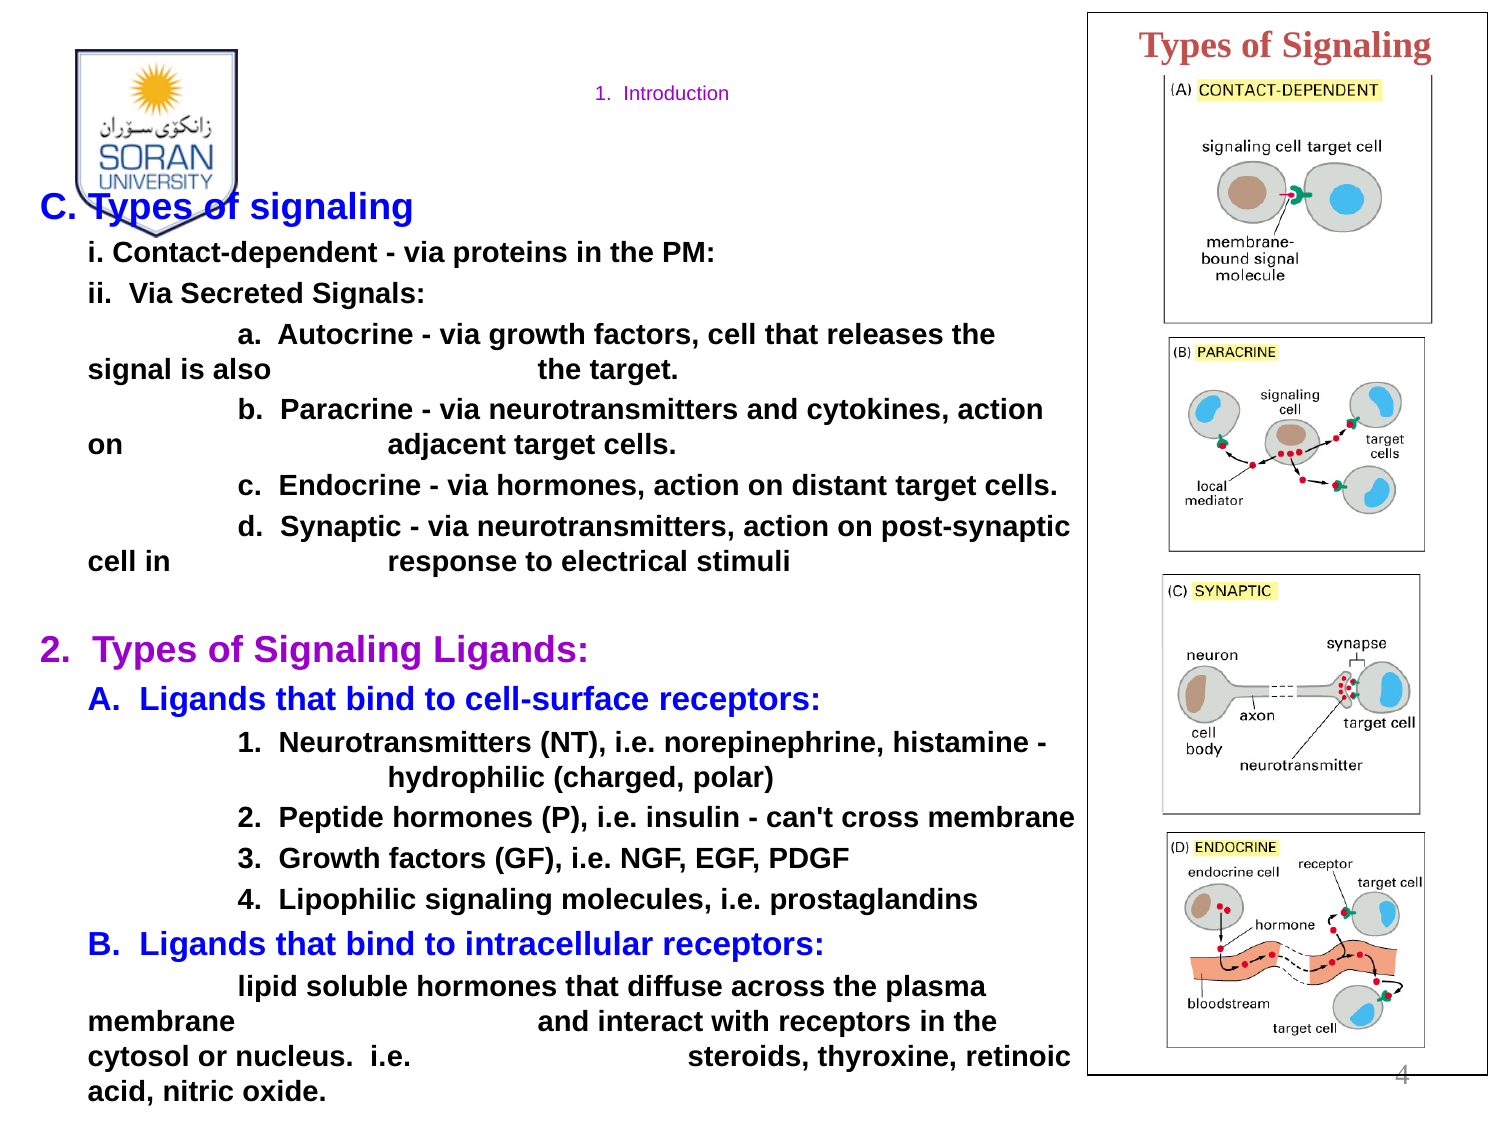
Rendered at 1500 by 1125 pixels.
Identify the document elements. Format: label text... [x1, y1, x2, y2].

text_box [1087, 12, 1488, 1075]
picture [1162, 832, 1426, 1063]
picture [1162, 74, 1438, 331]
picture [1162, 337, 1426, 558]
subtitle C. Types of signaling i. Contact-dependent - via proteins in the PM: ii. Via Secreted Signals: a. Autocrine - via growth factors, cell that releases the signal is also the target. b. Paracrine - via neurotransmitters and cytokines, action on adjacent target cells. c. Endocrine - via hormones, action on distant target cells. d. Synaptic - via neurotransmitters, action on post-synaptic cell in response to electrical stimuli 2. Types of Signaling Ligands: A. Ligands that bind to cell-surface receptors: 1. Neurotransmitters (NT), i.e. norepinephrine, histamine - hydrophilic (charged, polar) 2. Peptide hormones (P), i.e. insulin - can't cross membrane 3. Growth factors (GF), i.e. NGF, EGF, PDGF 4. Lipophilic signaling molecules, i.e. prostaglandins B. Ligands that bind to intracellular receptors: lipid soluble hormones that diffuse across the plasma membrane and interact with receptors in the cytosol or nucleus. i.e. steroids, thyroxine, retinoic acid, nitric oxide. [24, 174, 1100, 1113]
picture [75, 113, 238, 174]
picture [1162, 574, 1426, 831]
title 1. Introduction [24, 12, 1087, 113]
slide_number 4 [1074, 1042, 1425, 1103]
text_box Types of Signaling [1123, 12, 1450, 73]
